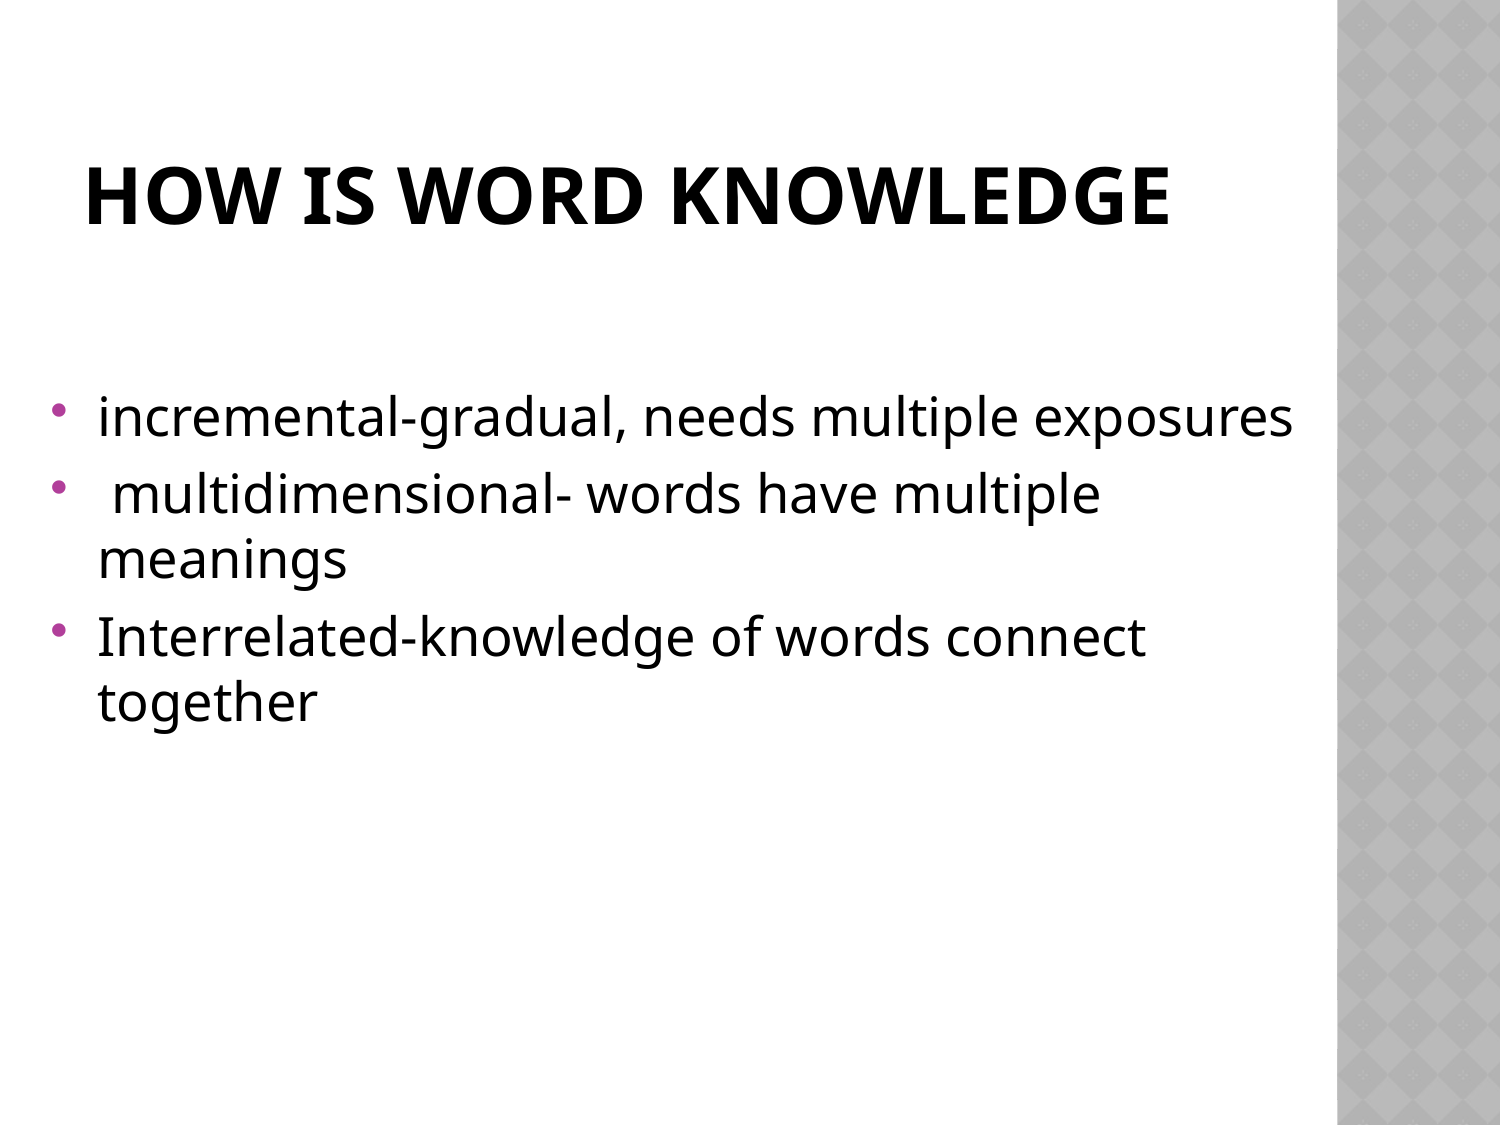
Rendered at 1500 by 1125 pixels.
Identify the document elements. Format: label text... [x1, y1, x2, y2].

title How is word knowledge [75, 52, 1263, 240]
list incremental-gradual, needs multiple exposures multidimensional- words have multiple meanings Interrelated-knowledge of words connect together [37, 375, 1363, 1059]
